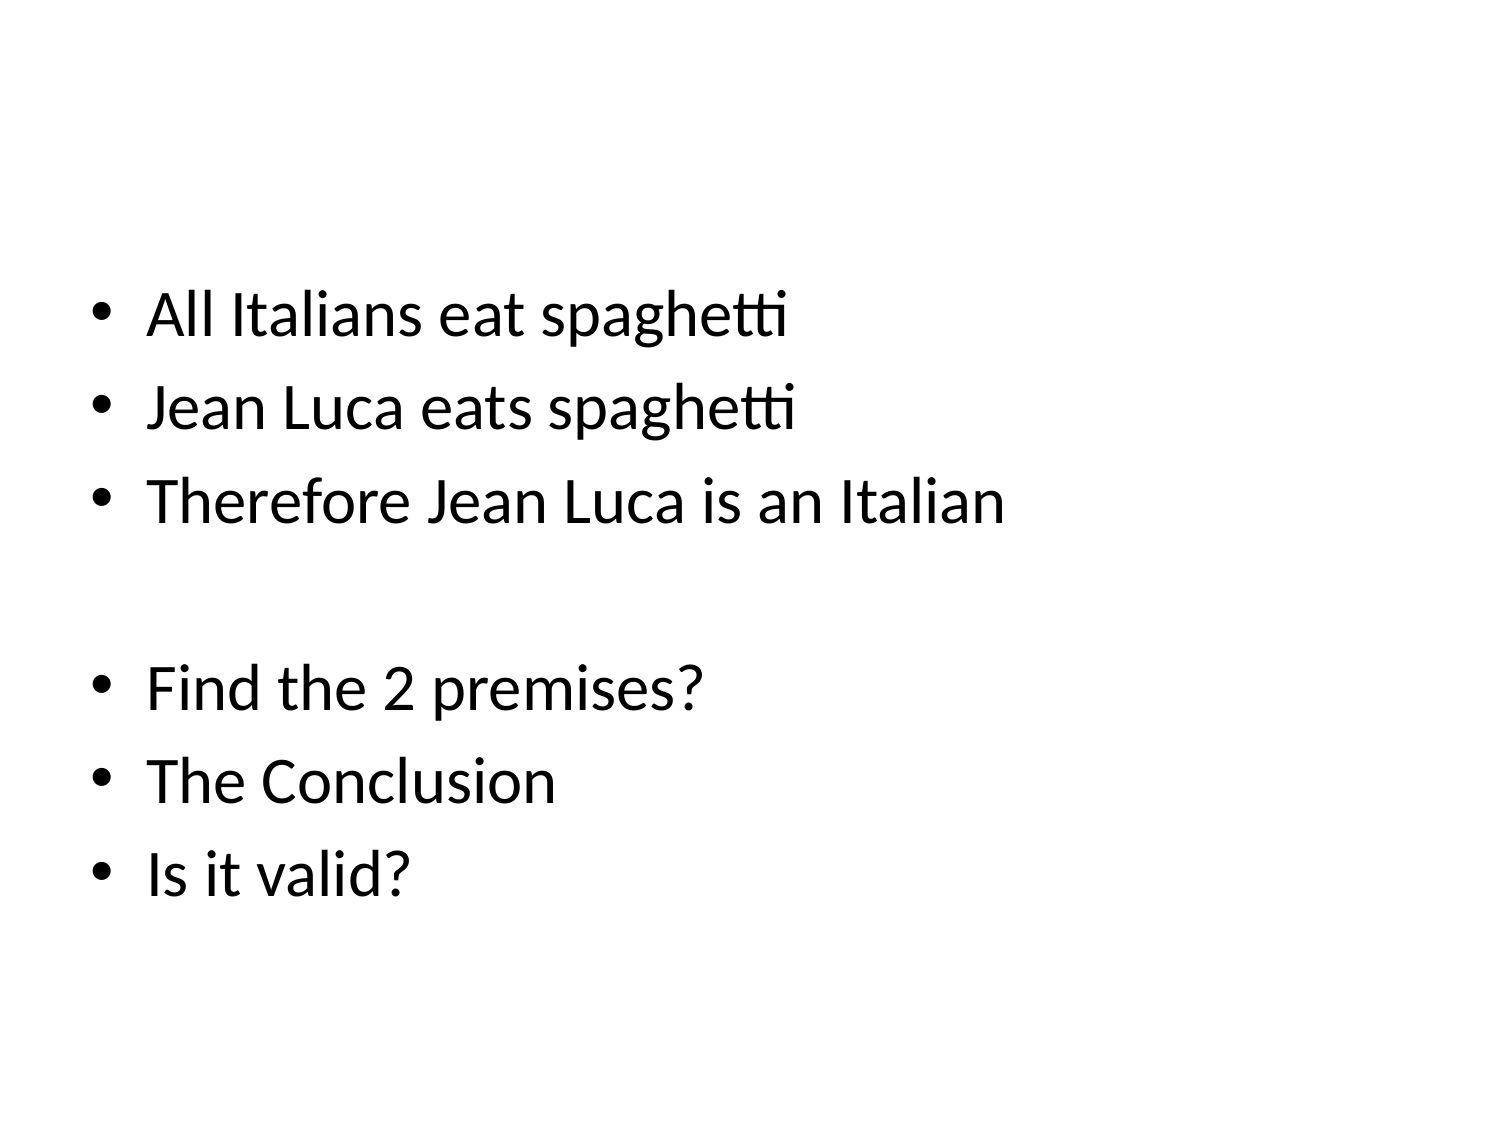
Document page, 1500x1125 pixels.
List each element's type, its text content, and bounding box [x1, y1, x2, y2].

list All Italians eat spaghetti Jean Luca eats spaghetti Therefore Jean Luca is an Italian Find the 2 premises? The Conclusion Is it valid? [75, 262, 1425, 1005]
